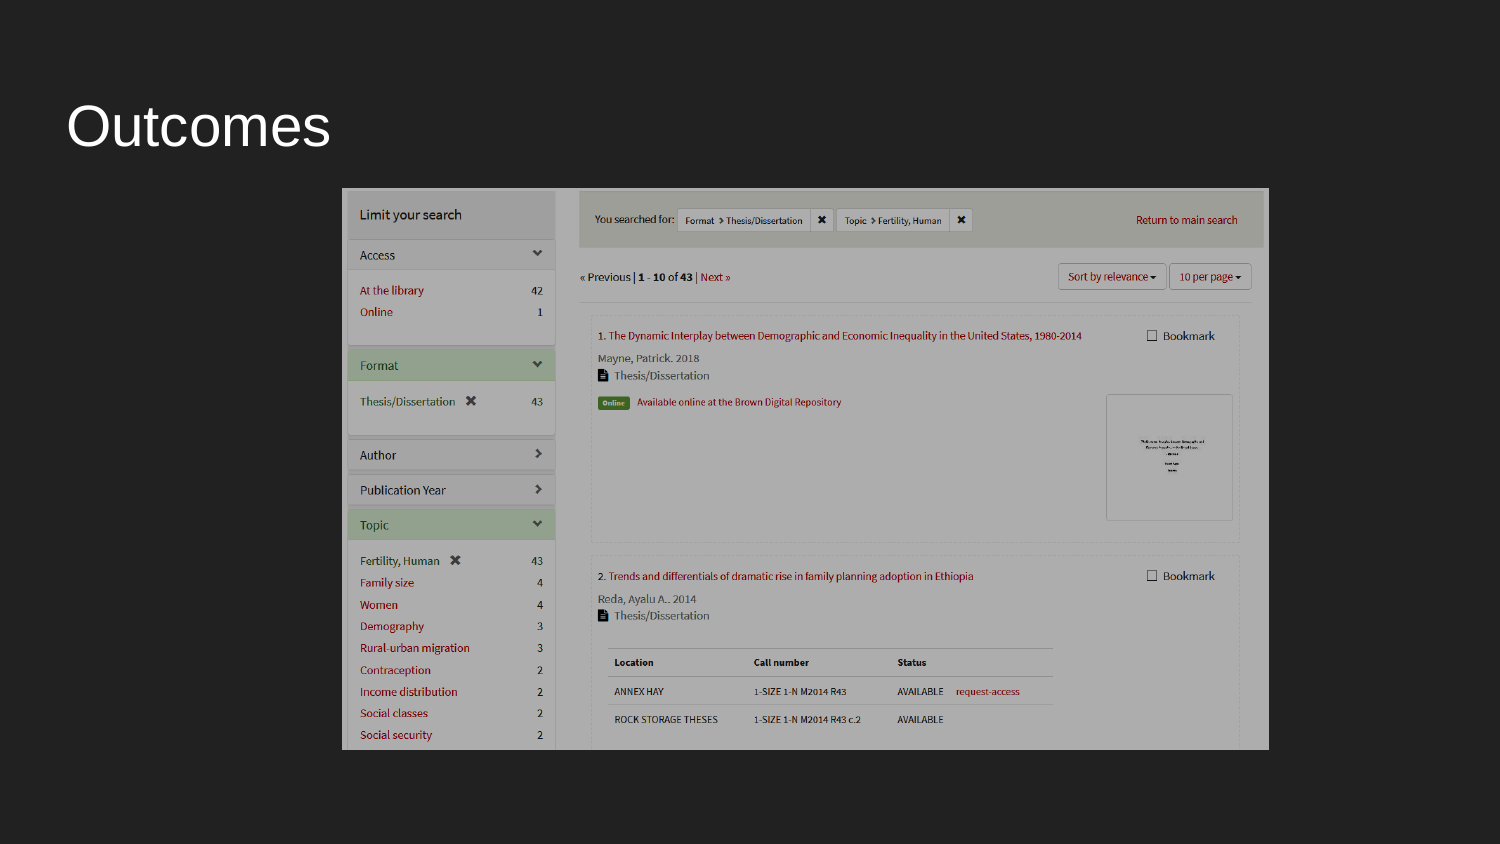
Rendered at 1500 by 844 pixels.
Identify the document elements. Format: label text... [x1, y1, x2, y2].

picture [342, 188, 1269, 750]
title Outcomes [51, 72, 1449, 167]
